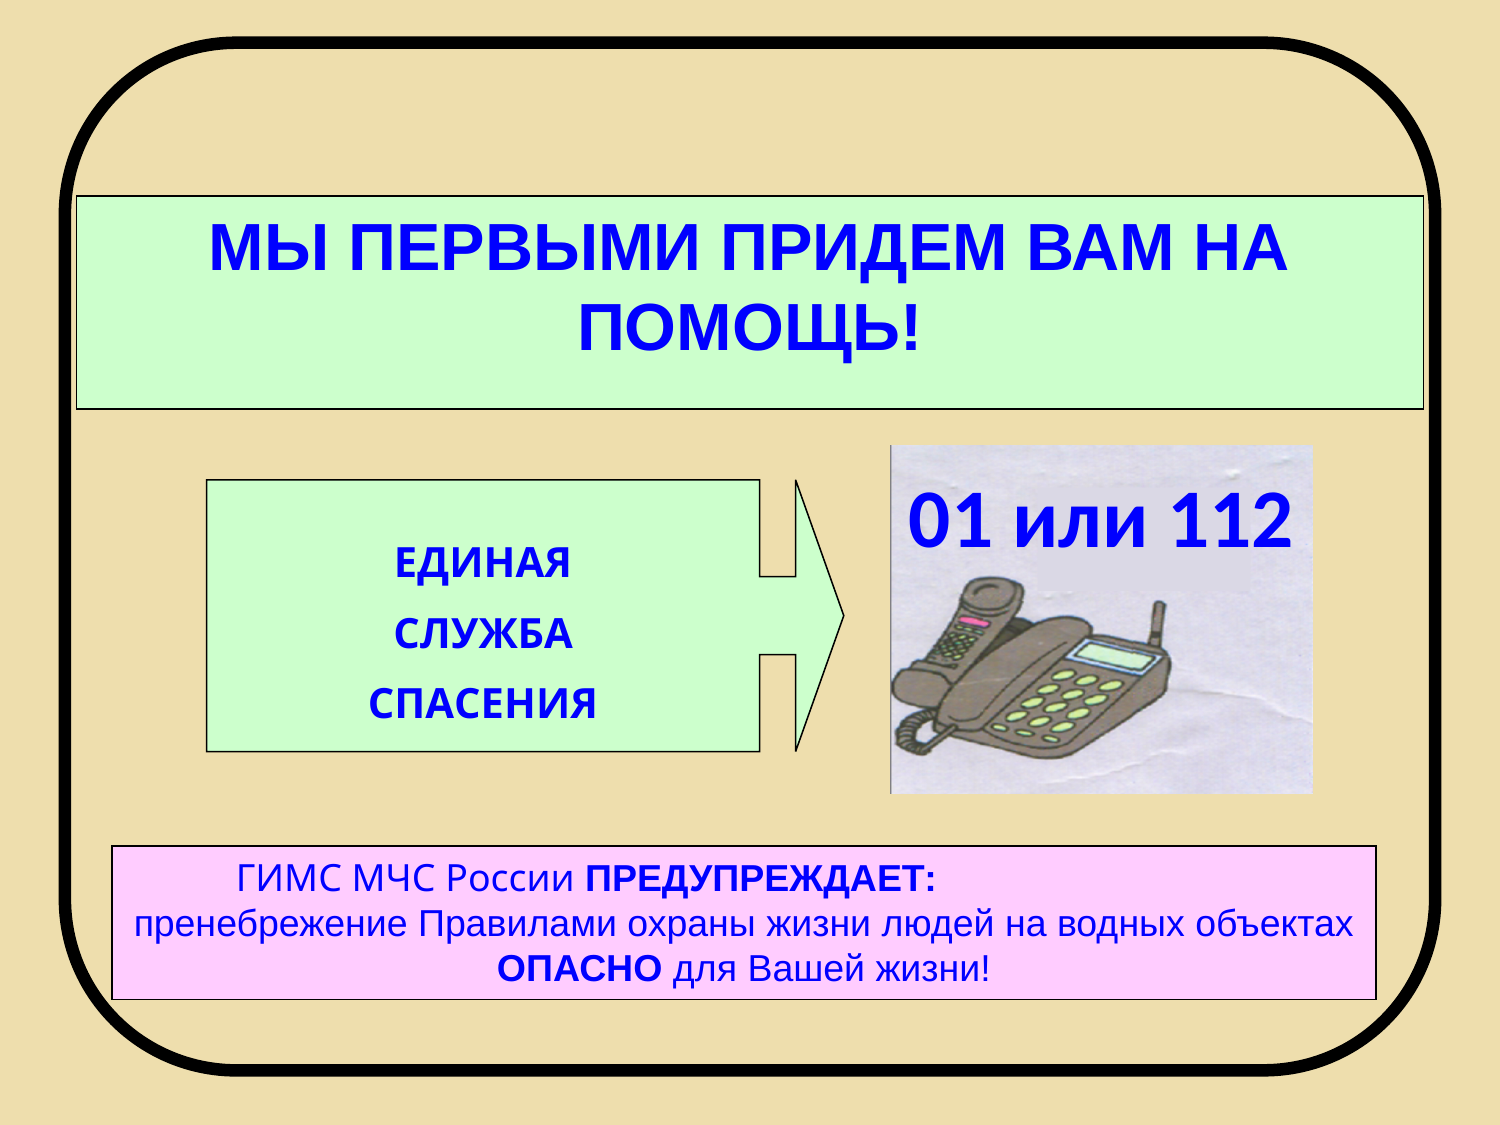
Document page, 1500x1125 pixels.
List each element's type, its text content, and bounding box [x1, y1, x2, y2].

text_box [62, 40, 1438, 1073]
text_box ГИМС МЧС России ПРЕДУПРЕЖДАЕТ: пренебрежение Правилами охраны жизни людей на водных объектах ОПАСНО для Вашей жизни! [112, 845, 1376, 1000]
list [890, 445, 1313, 795]
text_box МЫ ПЕРВЫМИ ПРИДЕМ ВАМ НА ПОМОЩЬ! [76, 196, 1424, 409]
text_box ЕДИНАЯ СЛУЖБА СПАСЕНИЯ [206, 479, 844, 752]
